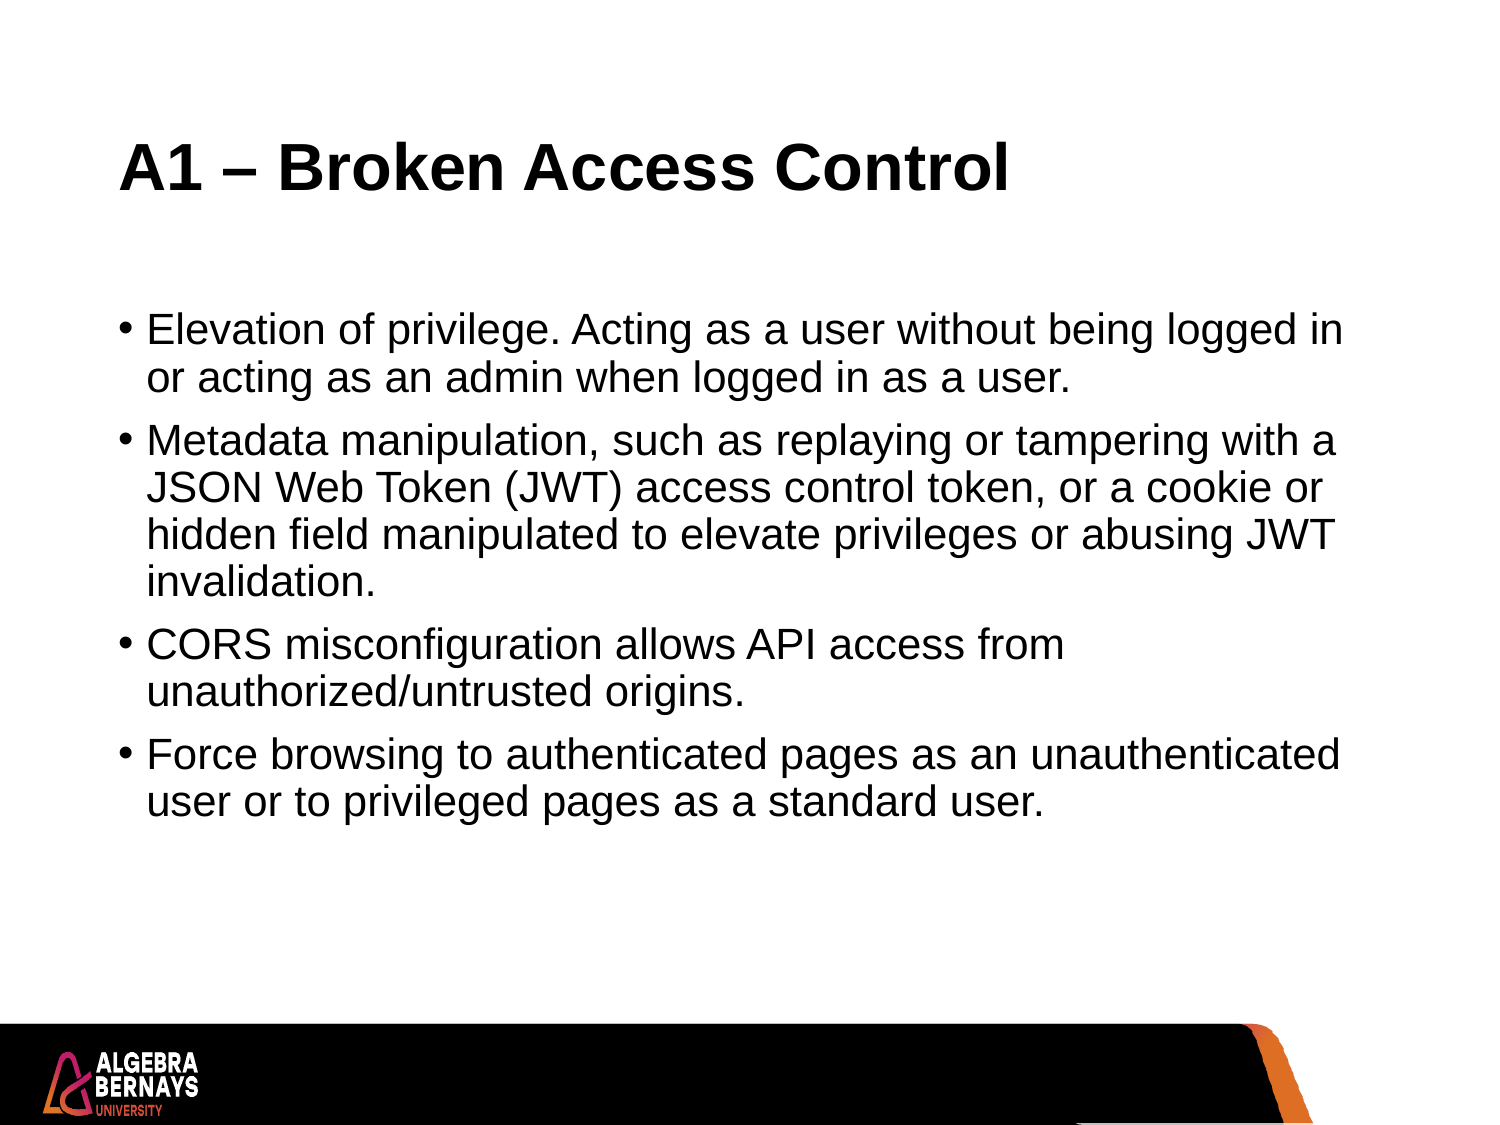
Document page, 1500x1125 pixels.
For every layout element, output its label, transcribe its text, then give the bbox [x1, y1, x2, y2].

picture [0, 1023, 1468, 1125]
list Elevation of privilege. Acting as a user without being logged in or acting as an admin when logged in as a user. Metadata manipulation, such as replaying or tampering with a JSON Web Token (JWT) access control token, or a cookie or hidden field manipulated to elevate privileges or abusing JWT invalidation. CORS misconfiguration allows API access from unauthorized/untrusted origins. Force browsing to authenticated pages as an unauthenticated user or to privileged pages as a standard user. [103, 299, 1397, 1014]
title A1 – Broken Access Control [103, 59, 1397, 278]
